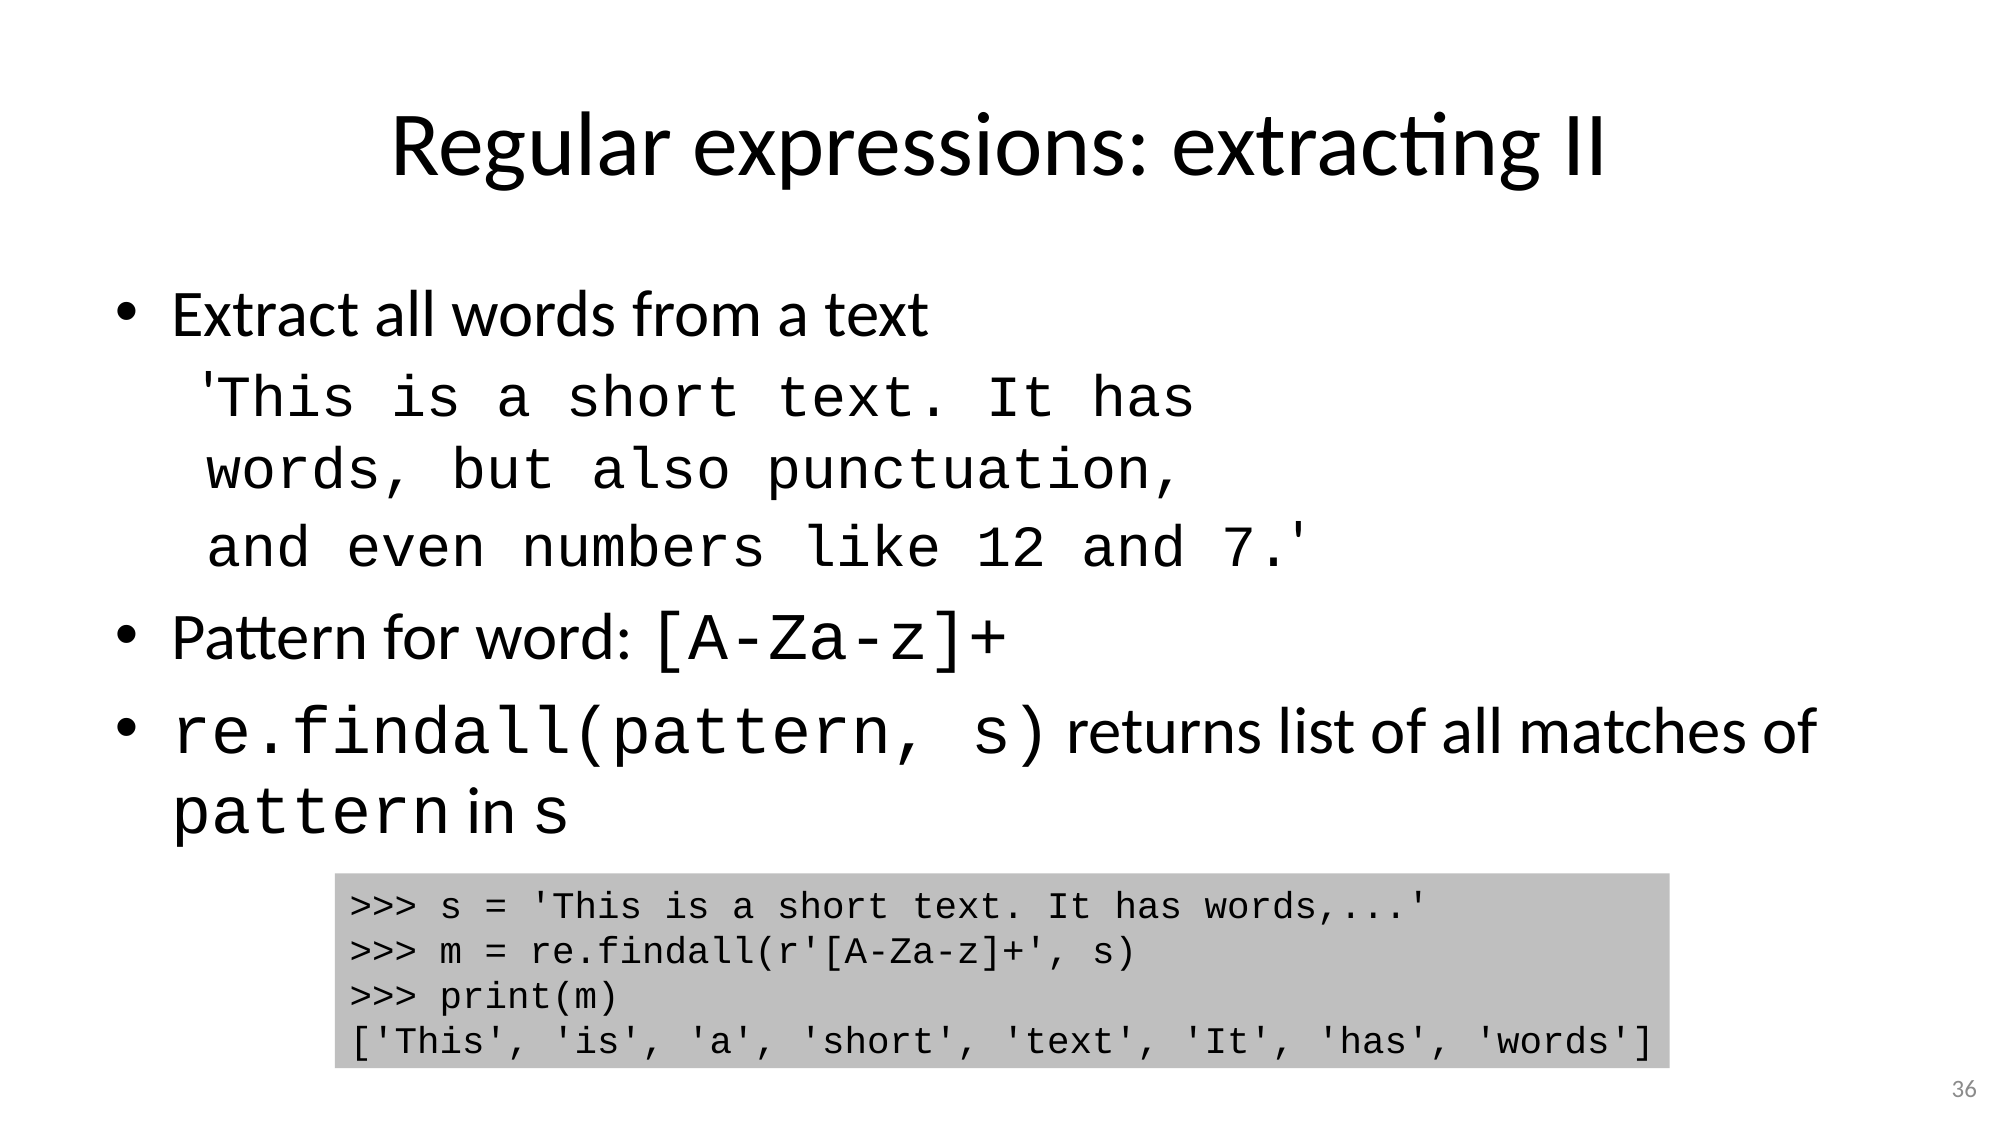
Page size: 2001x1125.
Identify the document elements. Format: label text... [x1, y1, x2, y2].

slide_number 36 [1525, 1057, 1993, 1118]
list Extract all words from a text 'This is a short text. It has words, but also punctuation, and even numbers like 12 and 7.' Pattern for word: [A-Za-z]+ re.findall(pattern, s) returns list of all matches of pattern in s [99, 262, 1900, 1005]
title Regular expressions: extracting II [99, 45, 1900, 233]
text_box >>> s = 'This is a short text. It has words,...' >>> m = re.findall(r'[A-Za-z]+', s) >>> print(m) ['This', 'is', 'a', 'short', 'text', 'It', 'has', 'words'] [334, 873, 1670, 1069]
